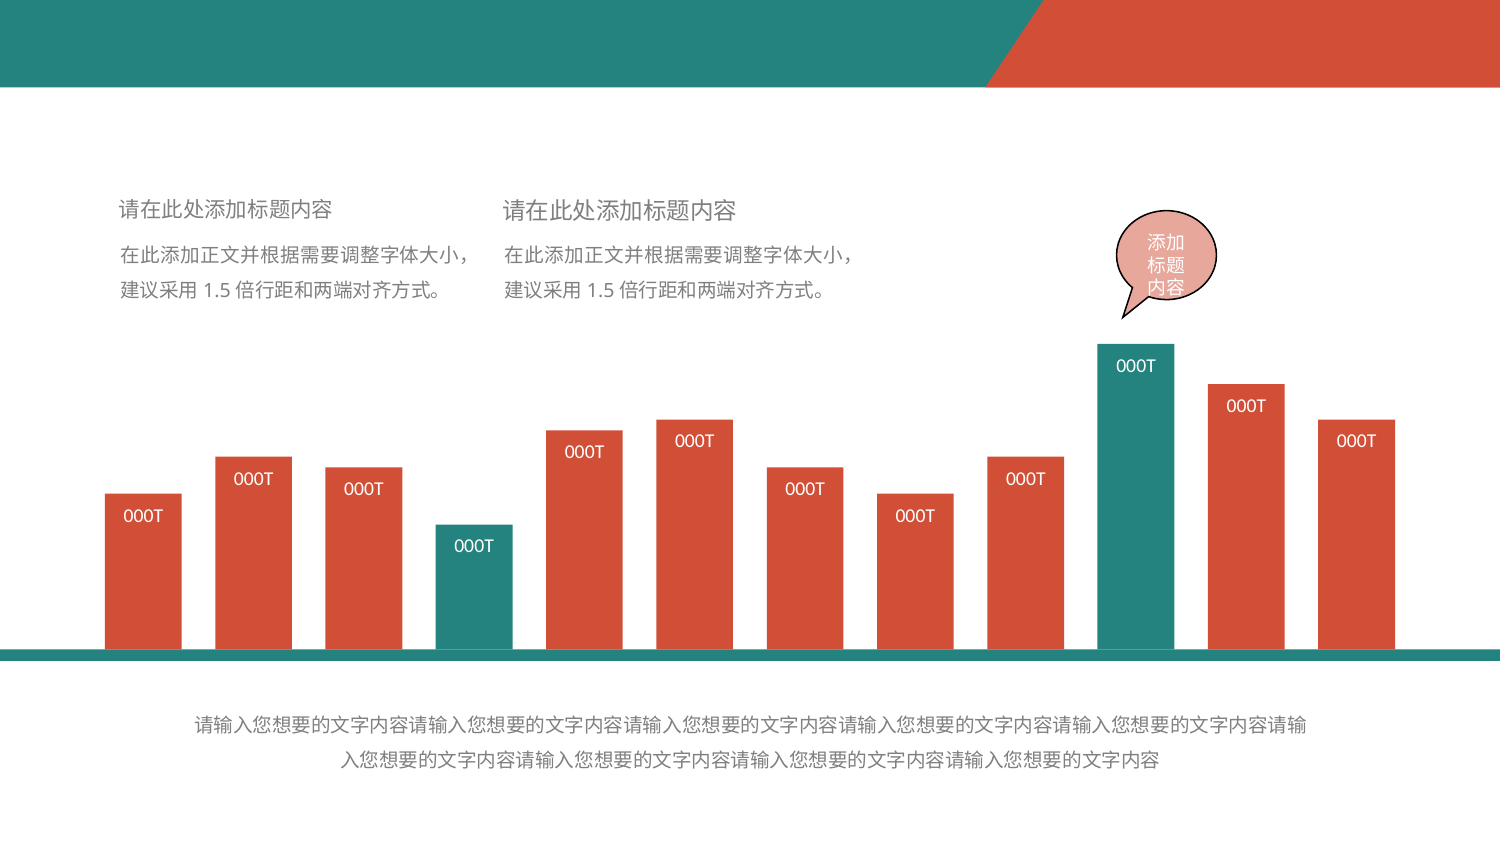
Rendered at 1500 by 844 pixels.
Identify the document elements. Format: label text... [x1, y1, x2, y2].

text_box 000T [1097, 343, 1175, 649]
text_box 000T [987, 456, 1065, 649]
text_box 000T [215, 456, 292, 649]
text_box 请输入您想要的文字内容请输入您想要的文字内容请输入您想要的文字内容请输入您想要的文字内容请输入您想要的文字内容请输入您想要的文字内容请输入您想要的文字内容请输入您想要的文字内容请输入您想要的文字内容 [185, 695, 1314, 778]
text_box 000T [1207, 384, 1285, 649]
text_box 000T [877, 493, 954, 649]
text_box [0, 649, 1500, 661]
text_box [107, 190, 460, 308]
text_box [491, 190, 844, 308]
text_box 000T [104, 493, 182, 649]
text_box 000T [766, 467, 844, 649]
text_box 添加标题内容 [1116, 210, 1217, 318]
text_box 000T [546, 430, 623, 649]
text_box 000T [656, 419, 733, 649]
text_box 000T [435, 524, 513, 649]
text_box 000T [1318, 419, 1396, 649]
text_box 000T [325, 467, 403, 649]
